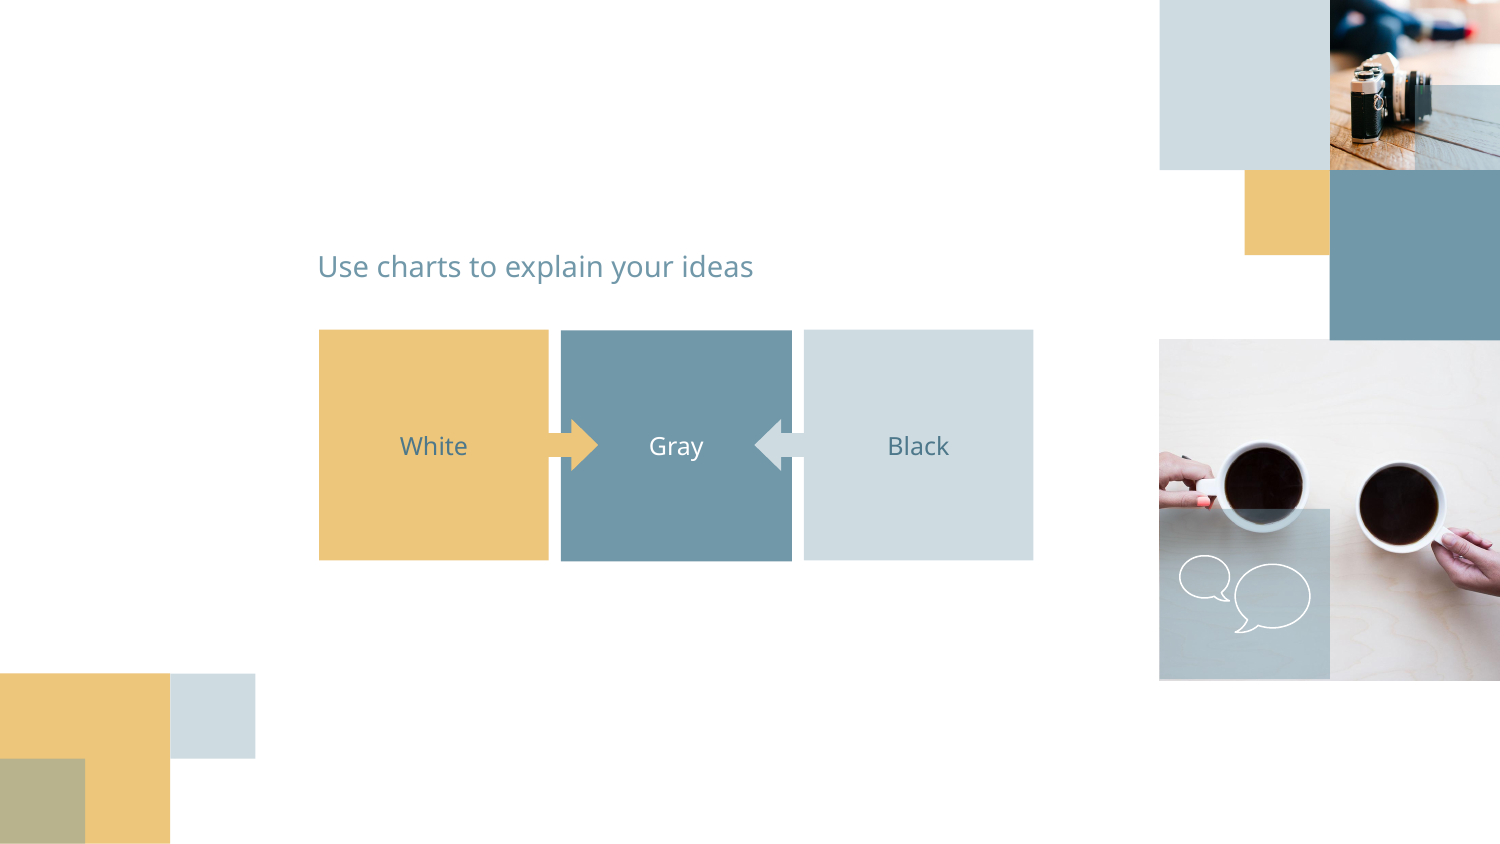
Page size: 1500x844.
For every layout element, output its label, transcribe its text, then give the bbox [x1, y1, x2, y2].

title Use charts to explain your ideas [302, 196, 978, 299]
picture [1330, 0, 1500, 170]
text_box Gray [560, 330, 792, 562]
text_box Black [754, 329, 1034, 561]
picture [1159, 339, 1500, 681]
text_box White [319, 329, 599, 561]
